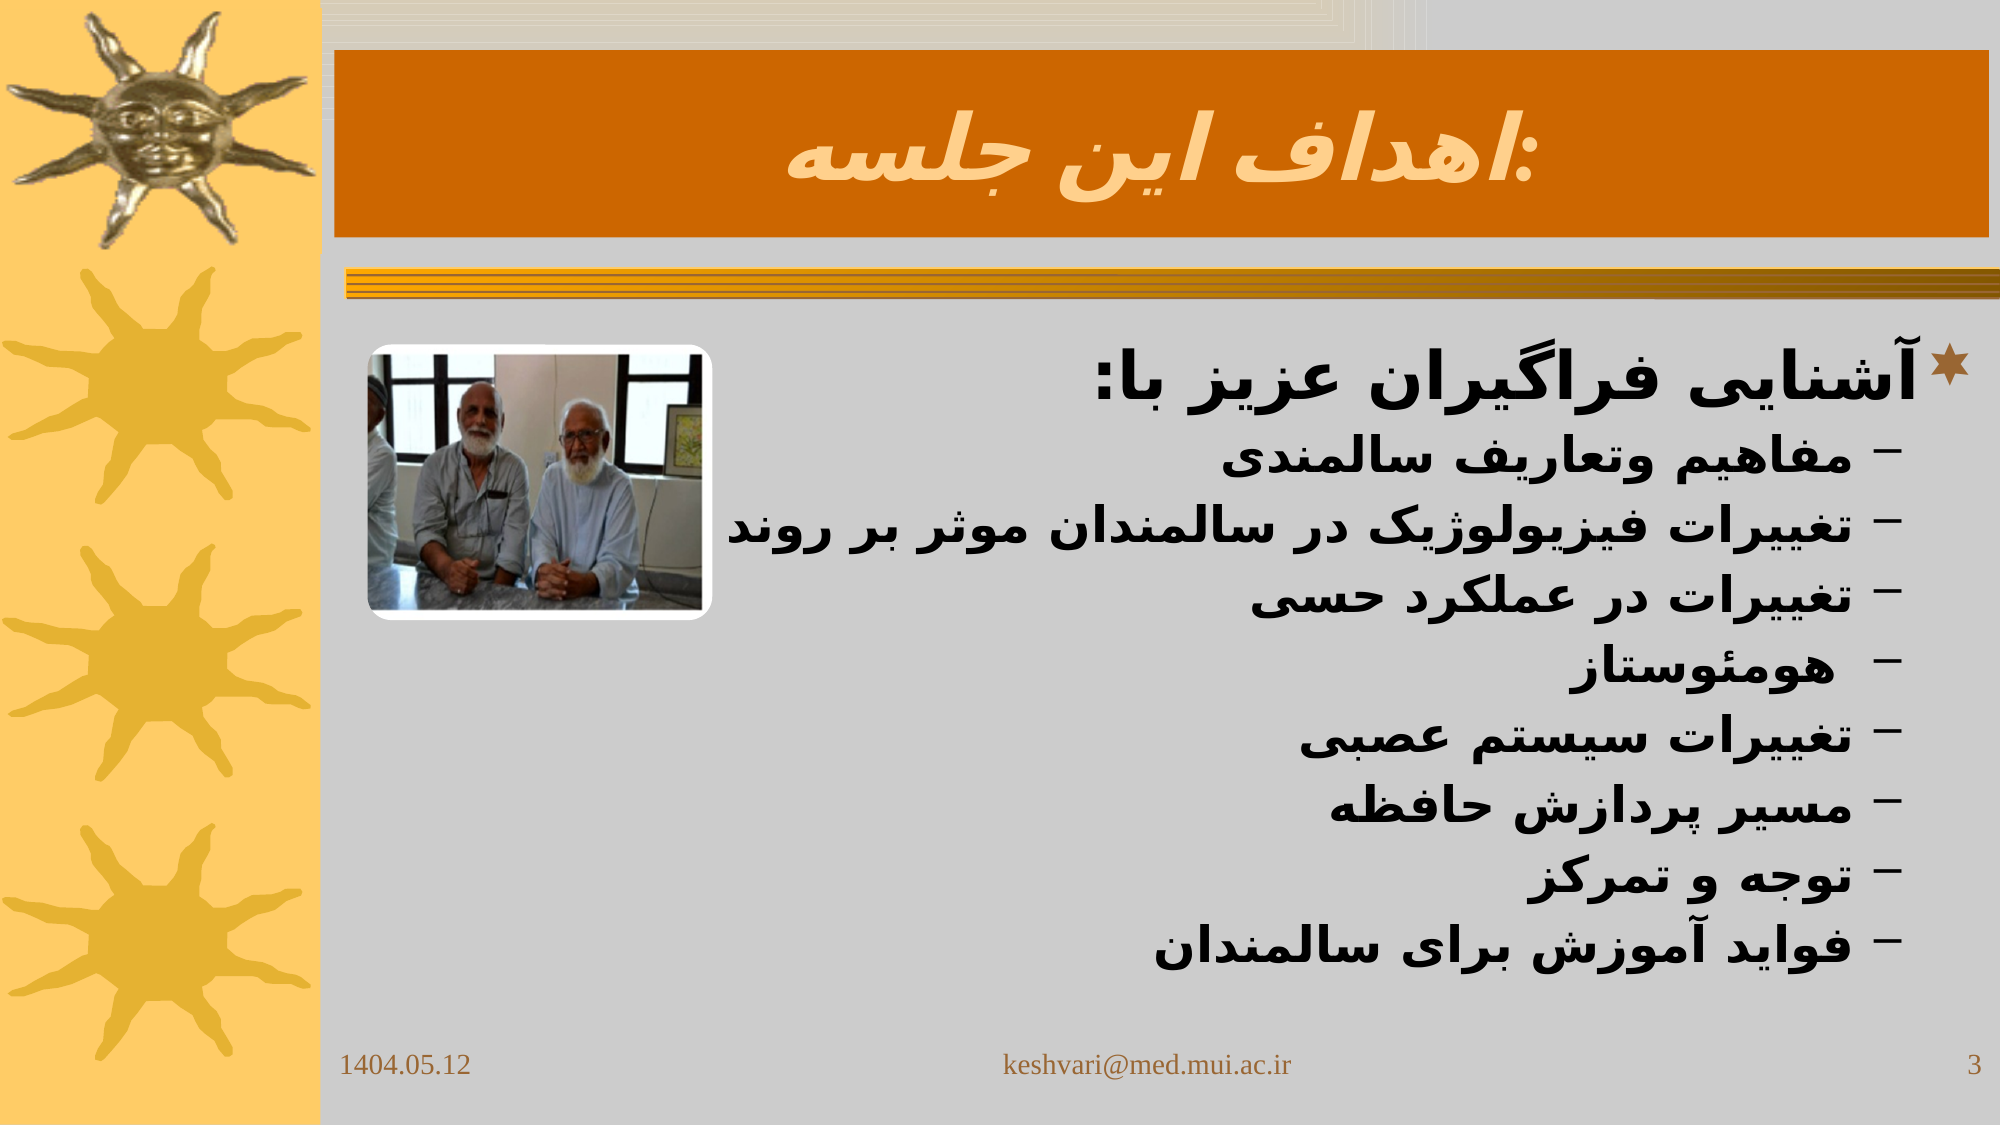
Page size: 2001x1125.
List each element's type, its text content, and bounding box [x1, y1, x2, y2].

picture [367, 344, 713, 621]
picture [2, 8, 322, 254]
slide_number 3 [1580, 1025, 1998, 1100]
list آشنایی فراگیران عزیز با: مفاهیم وتعاریف سالمندی تغییرات فیزیولوژیک در سالمندان موثر بر روند یادگیری تغییرات در عملکرد حسی هومئوستاز تغییرات سیستم عصبی مسیر پردازش حافظه توجه و تمرکز فواید آموزش برای سالمندان [323, 324, 1992, 1100]
footer keshvari@med.mui.ac.ir [830, 1025, 1464, 1100]
title اهداف این جلسه: [334, 50, 1989, 238]
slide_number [323, 1025, 714, 1100]
